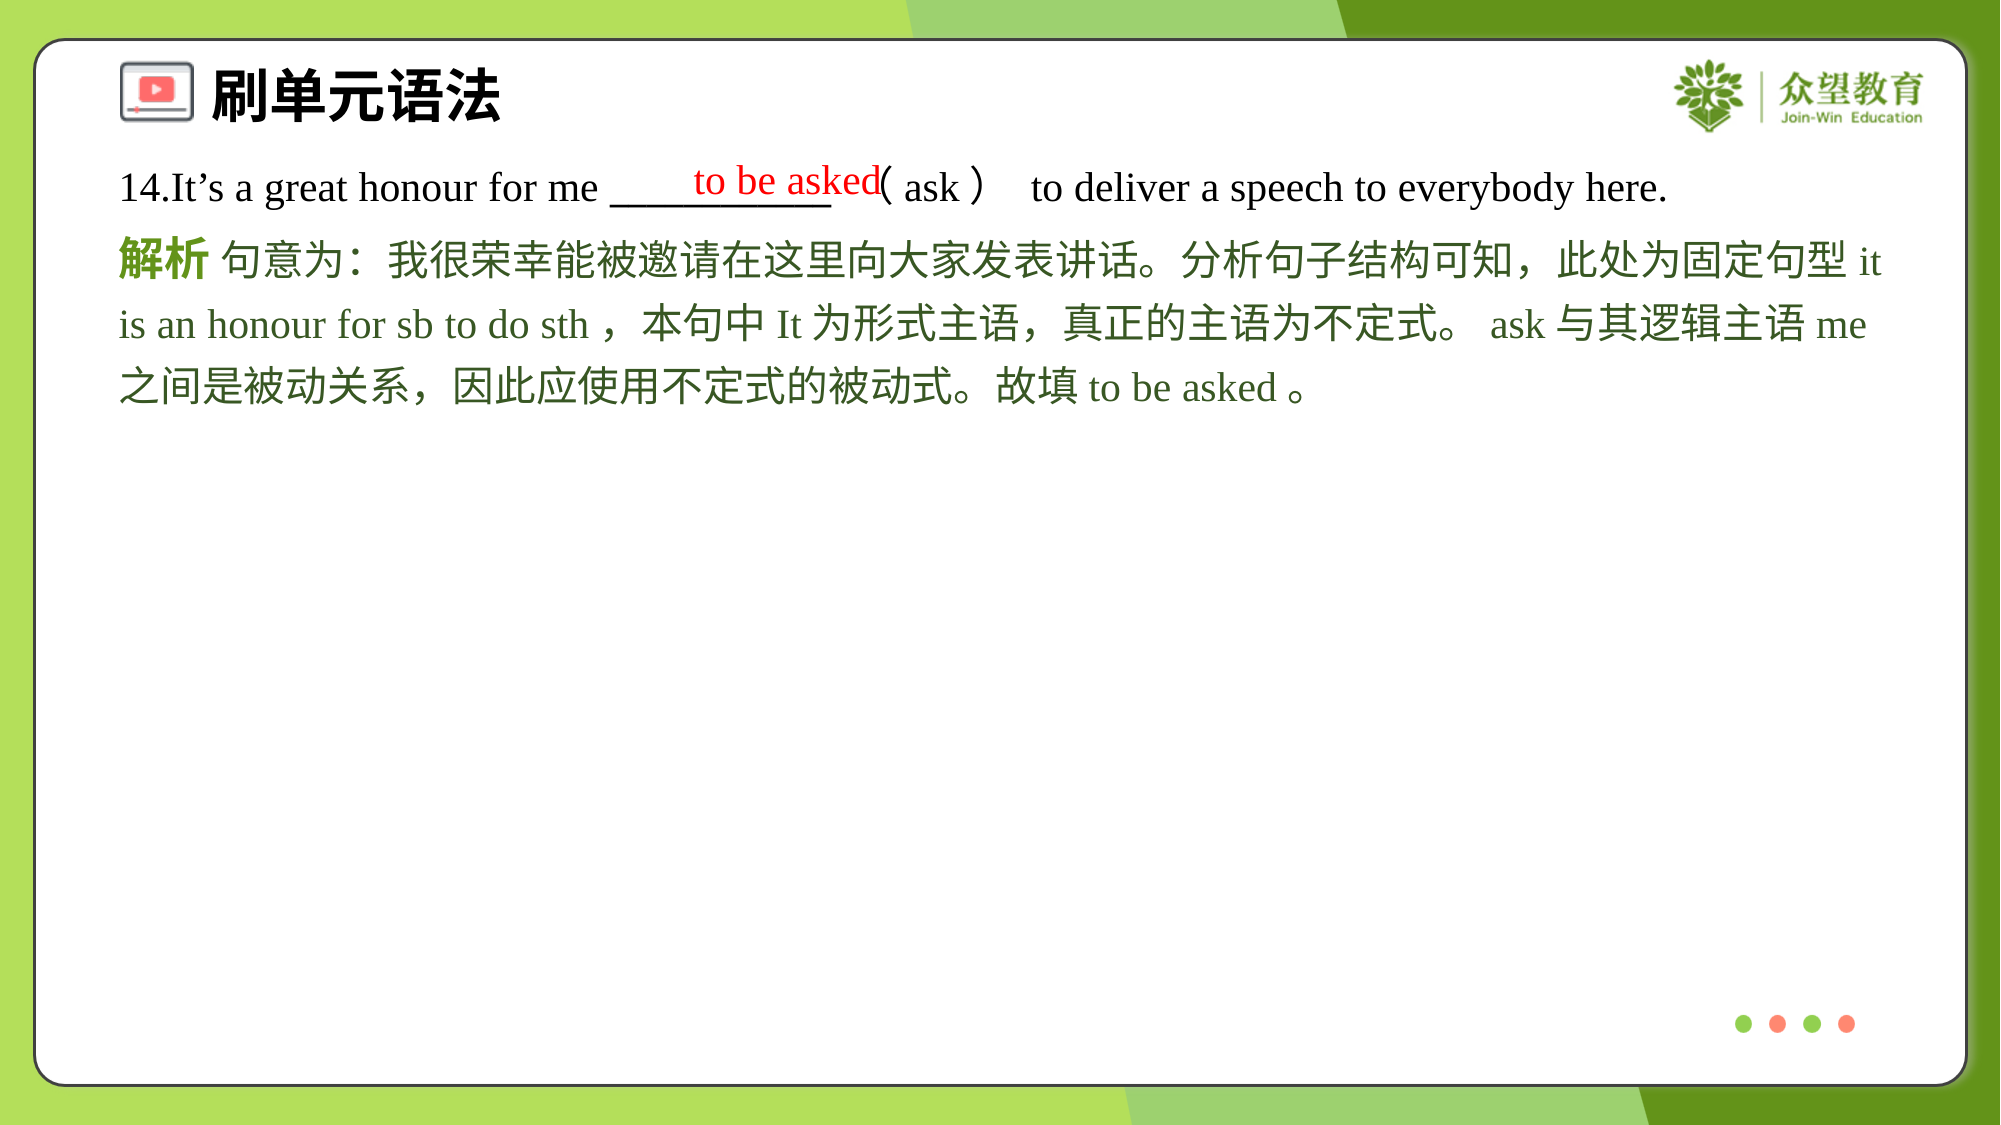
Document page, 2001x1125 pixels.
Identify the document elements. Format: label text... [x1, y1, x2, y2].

text_box 解析 句意为：我很荣幸能被邀请在这里向大家发表讲话。分析句子结构可知，此处为固定句型it is an honour for sb to do sth，本句中It为形式主语，真正的主语为不定式。ask与其逻辑主语me之间是被动关系，因此应使用不定式的被动式。故填to be asked。 [118, 215, 1883, 405]
picture [0, 0, 2000, 1125]
text_box 14.It’s a great honour for me ____________ （ask） to deliver a speech to everybody here. [118, 146, 1883, 204]
text_box to be asked [679, 140, 897, 198]
